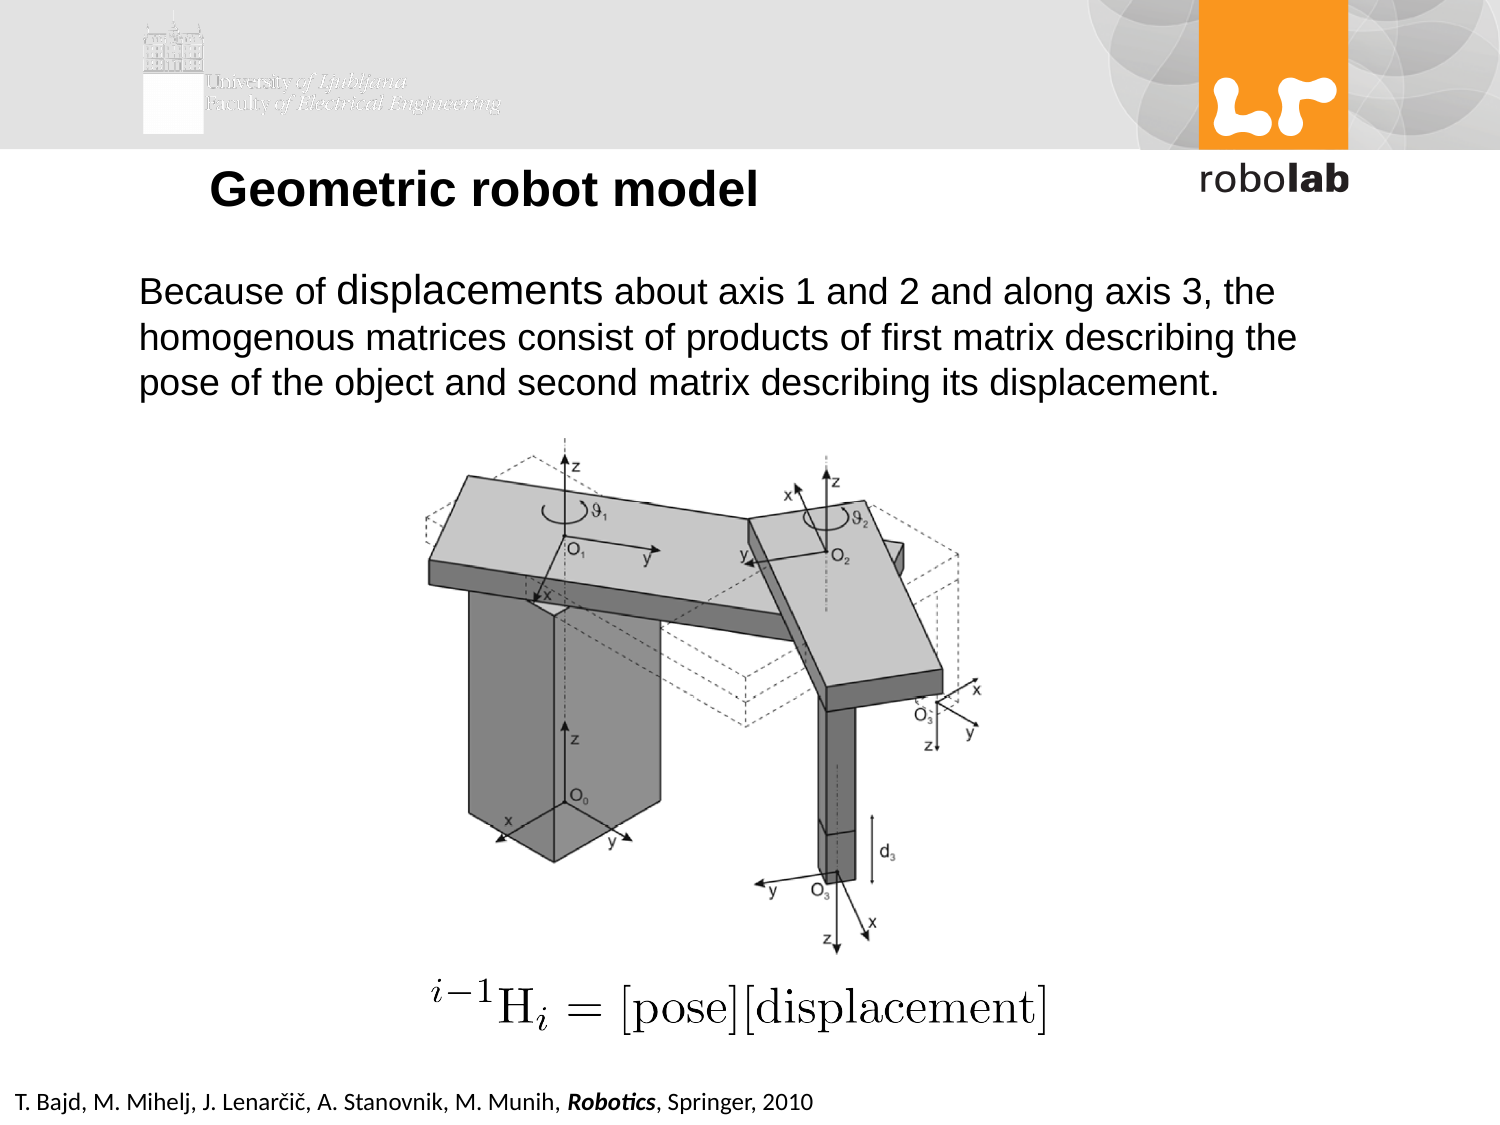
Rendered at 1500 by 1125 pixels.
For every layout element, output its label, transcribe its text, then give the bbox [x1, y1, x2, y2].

text_box Because of displacements about axis 1 and 2 and along axis 3, the homogenous matrices consist of products of first matrix describing the pose of the object and second matrix describing its displacement. [123, 255, 1341, 411]
text_box Geometric robot model [194, 148, 1062, 224]
picture [393, 422, 998, 967]
picture [143, 10, 501, 134]
picture [998, 0, 1500, 196]
picture [430, 978, 1045, 1036]
